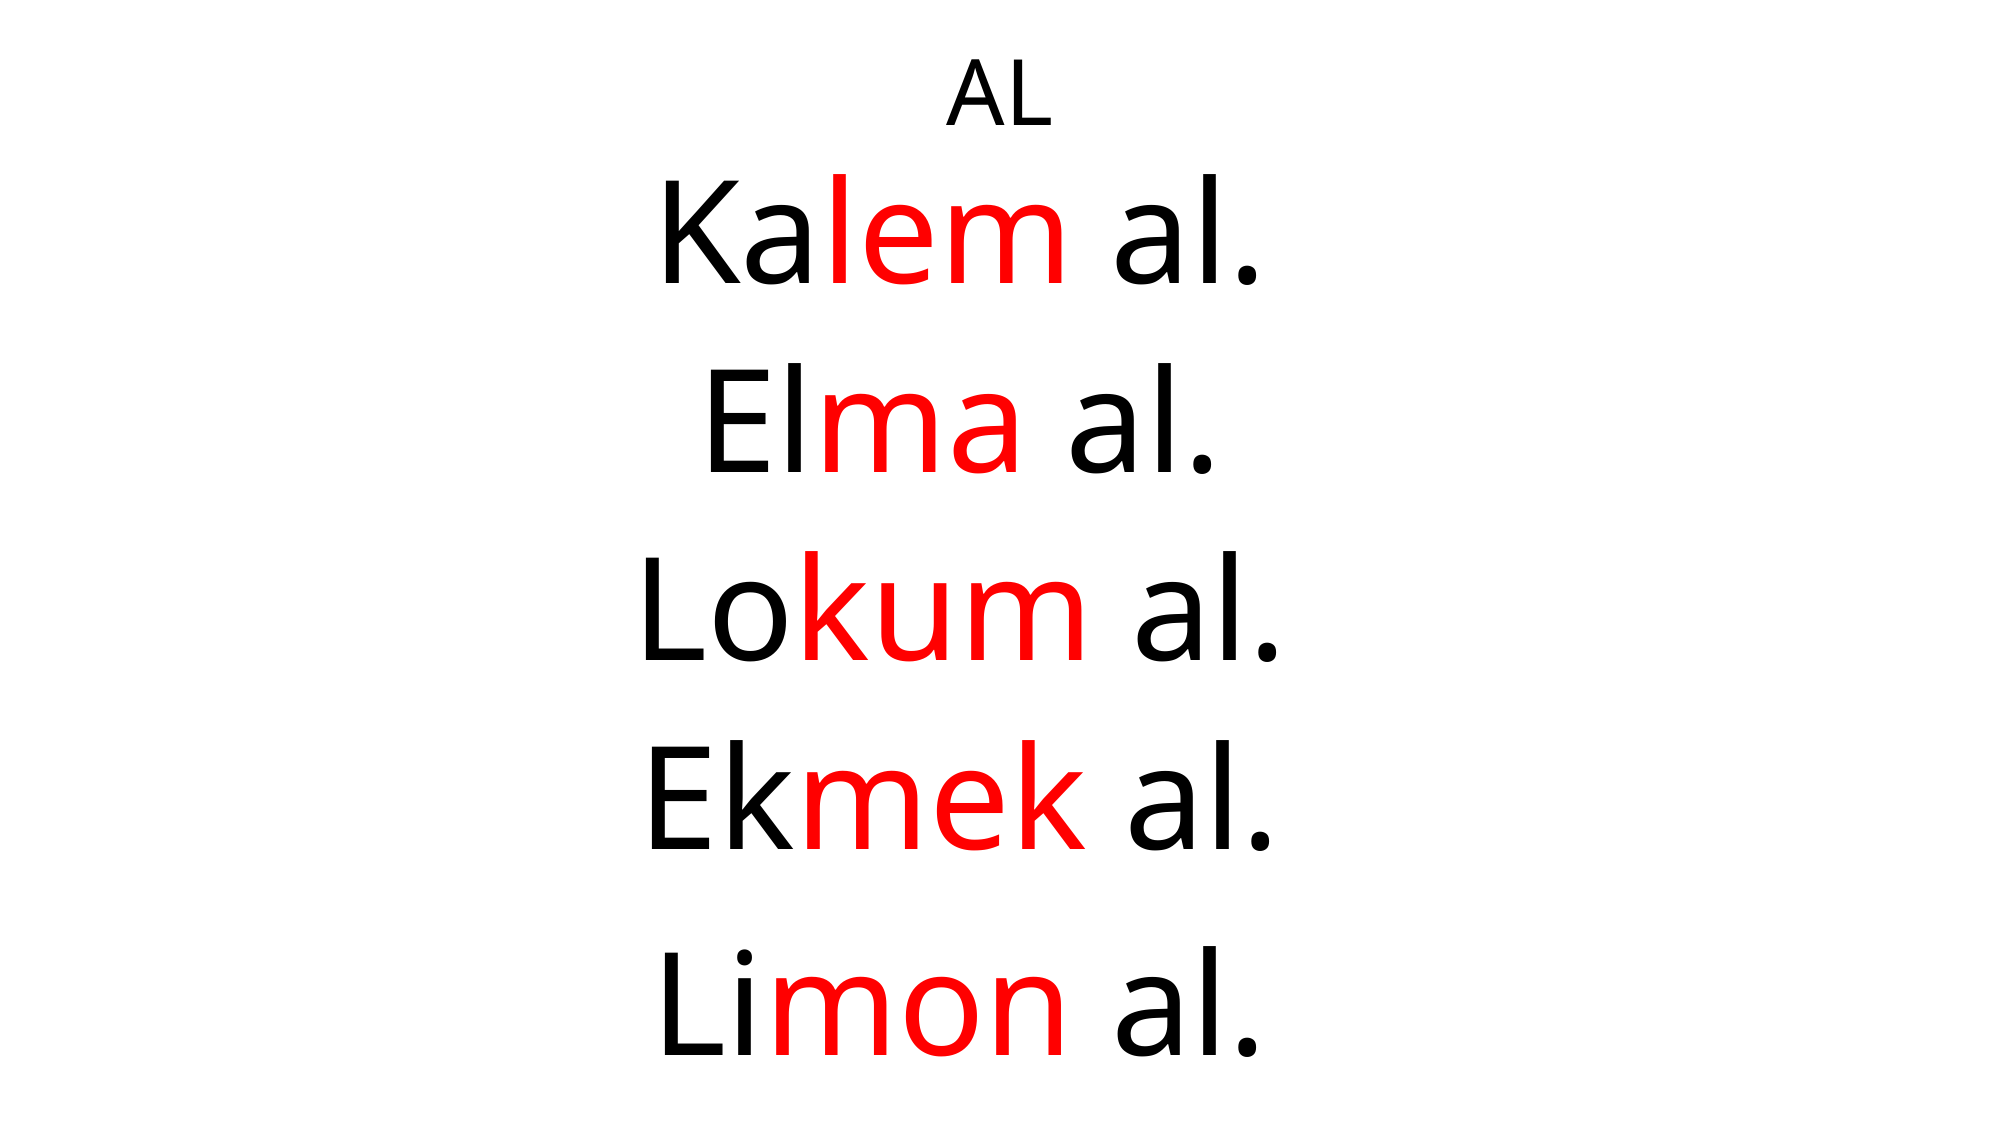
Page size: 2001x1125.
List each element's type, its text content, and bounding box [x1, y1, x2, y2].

title AL [137, 59, 1863, 132]
list Kalem al. Elma al. Lokum al. Ekmek al. Limon al. [56, 132, 1863, 1100]
